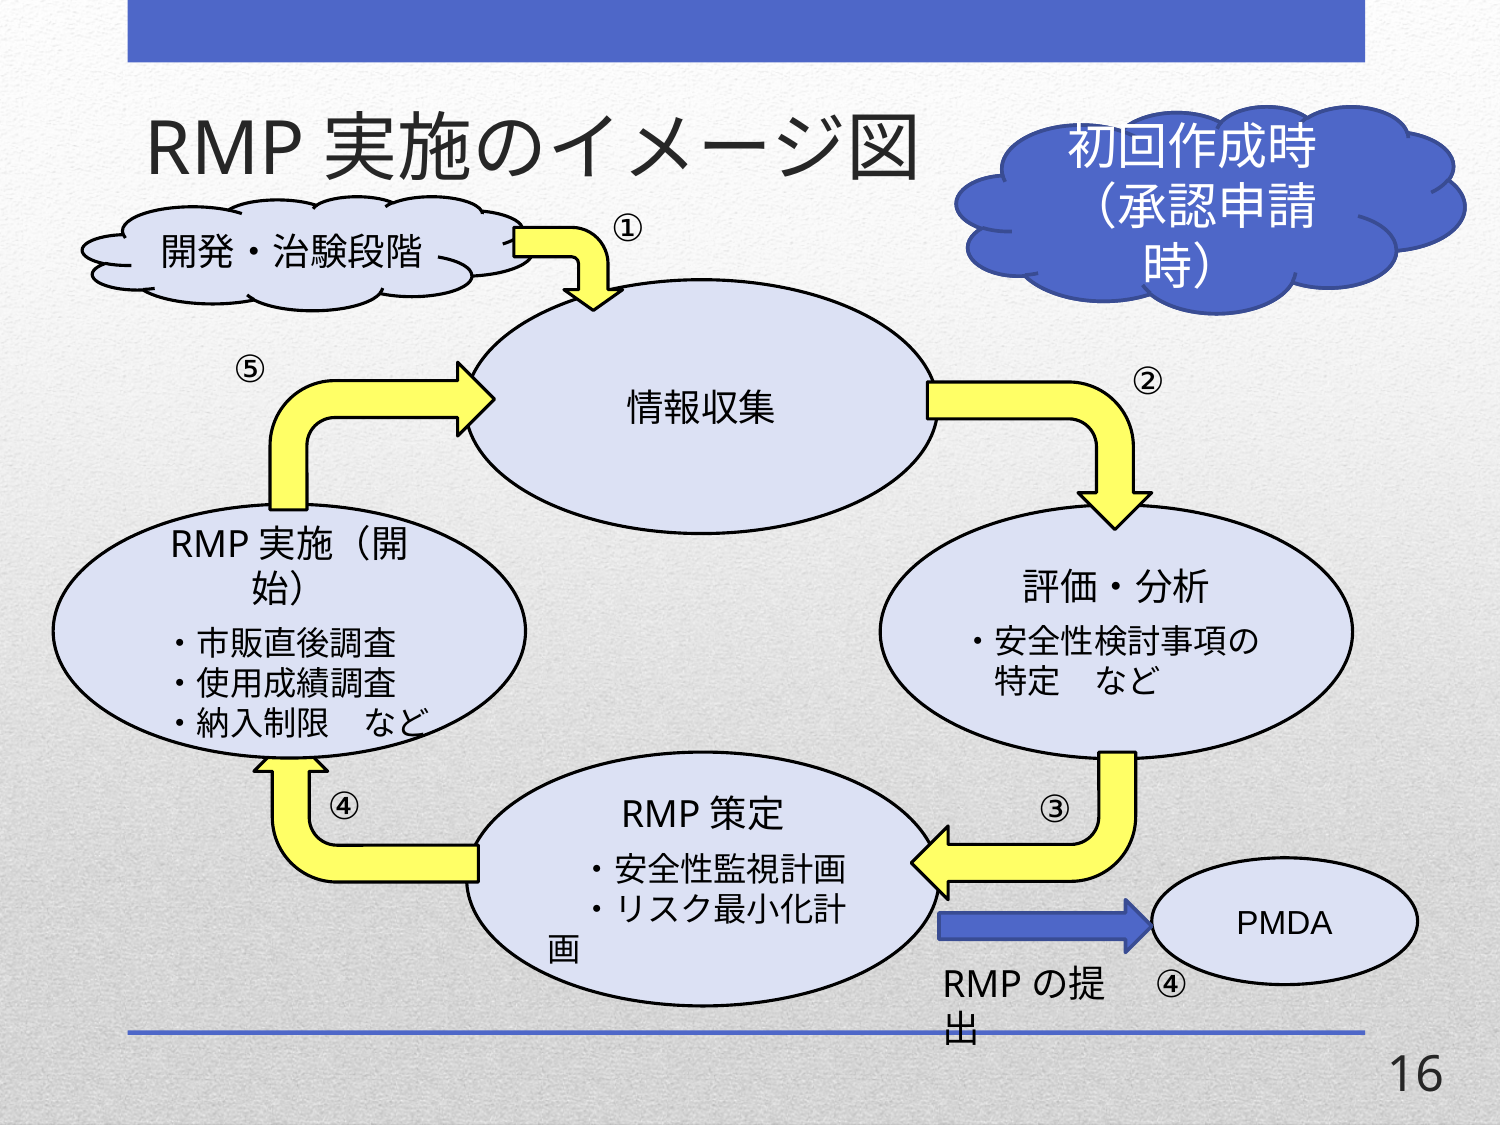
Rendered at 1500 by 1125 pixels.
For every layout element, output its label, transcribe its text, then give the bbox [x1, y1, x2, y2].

text_box RMPの提出 [927, 952, 1152, 1057]
text_box [253, 758, 479, 883]
text_box 情報収集 [468, 279, 937, 534]
text_box 評価・分析 ・安全性検討事項の 特定 など [880, 505, 1353, 759]
text_box [937, 898, 1154, 952]
text_box ② [1116, 349, 1187, 410]
text_box [513, 227, 623, 311]
title RMP実施のイメージ図 [129, 66, 1243, 198]
text_box [270, 362, 495, 510]
text_box ③ [1023, 777, 1077, 838]
text_box RMP実施（開始） ・市販直後調査 ・使用成績調査 ・納入制限 など [53, 504, 526, 759]
text_box RMP策定 ・安全性監視計画 ・リスク最小化計画 [466, 752, 938, 1006]
text_box [927, 381, 1152, 530]
text_box 開発・治験段階 [82, 196, 531, 311]
text_box 初回作成時（承認申請時） [954, 105, 1467, 316]
slide_number 16 [1333, 1046, 1459, 1106]
text_box ④ [1139, 952, 1211, 1012]
text_box ④ [312, 774, 396, 835]
text_box ① [596, 196, 656, 257]
text_box PMDA [1151, 857, 1418, 985]
text_box [911, 752, 1136, 900]
text_box ⑤ [218, 337, 290, 398]
